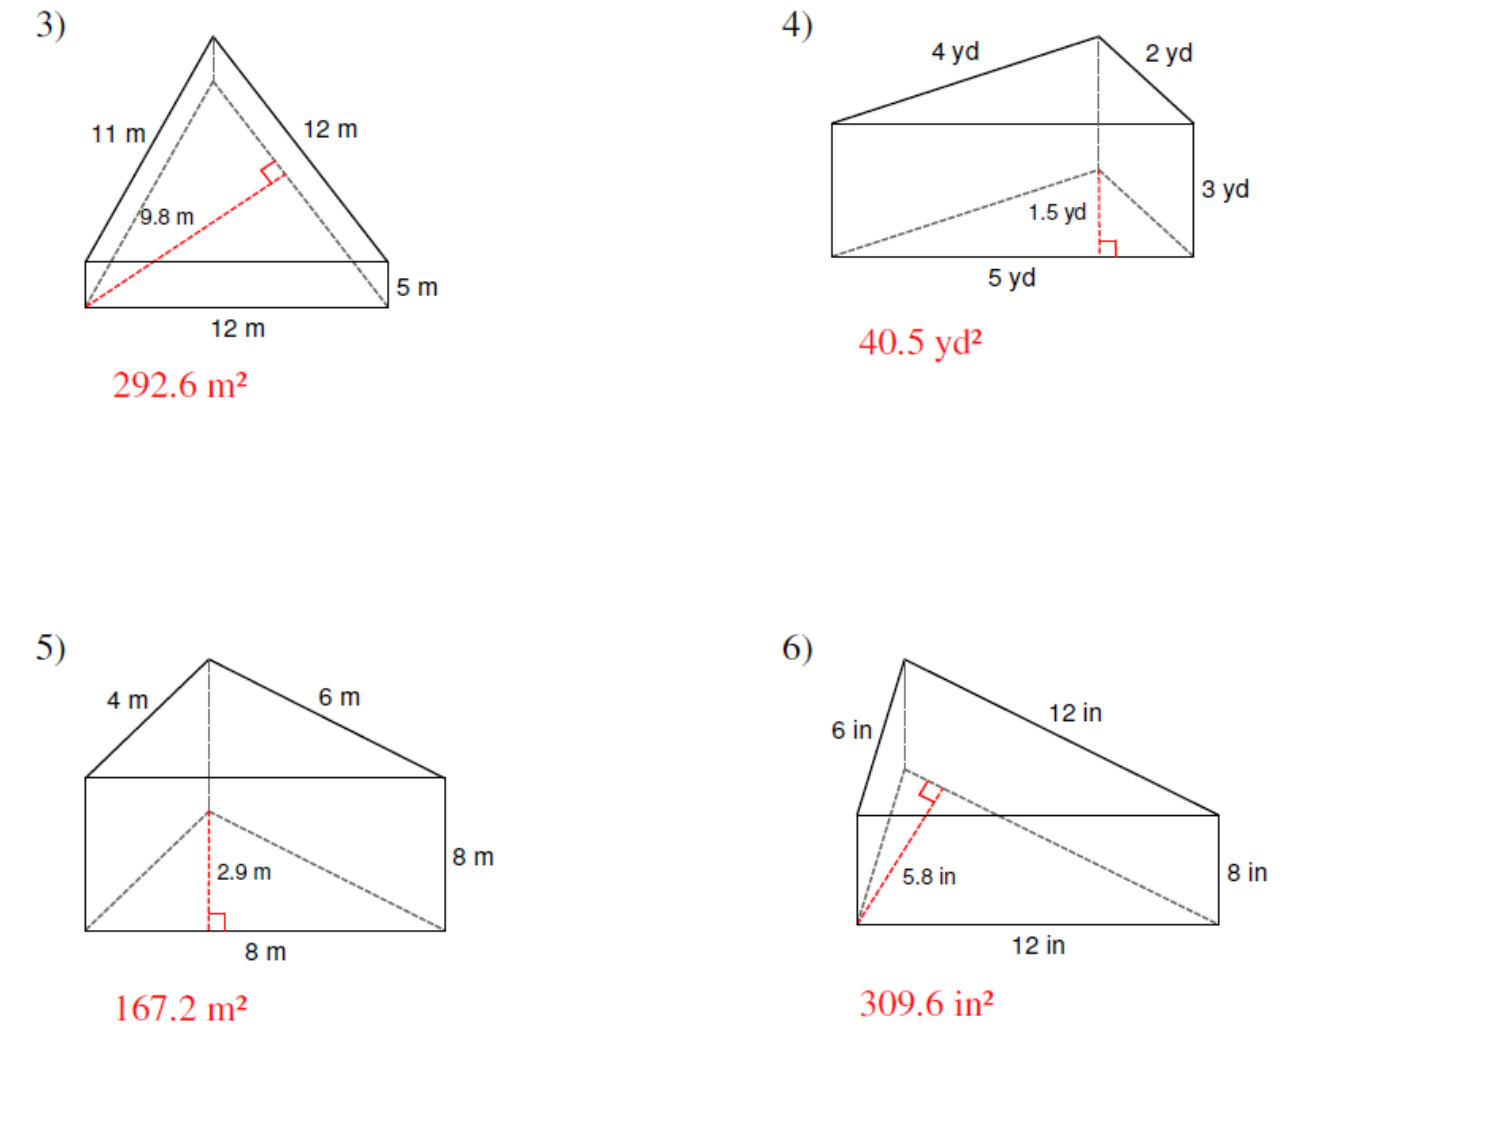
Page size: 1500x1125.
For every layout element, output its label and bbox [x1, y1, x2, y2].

picture [4, 0, 1287, 1033]
